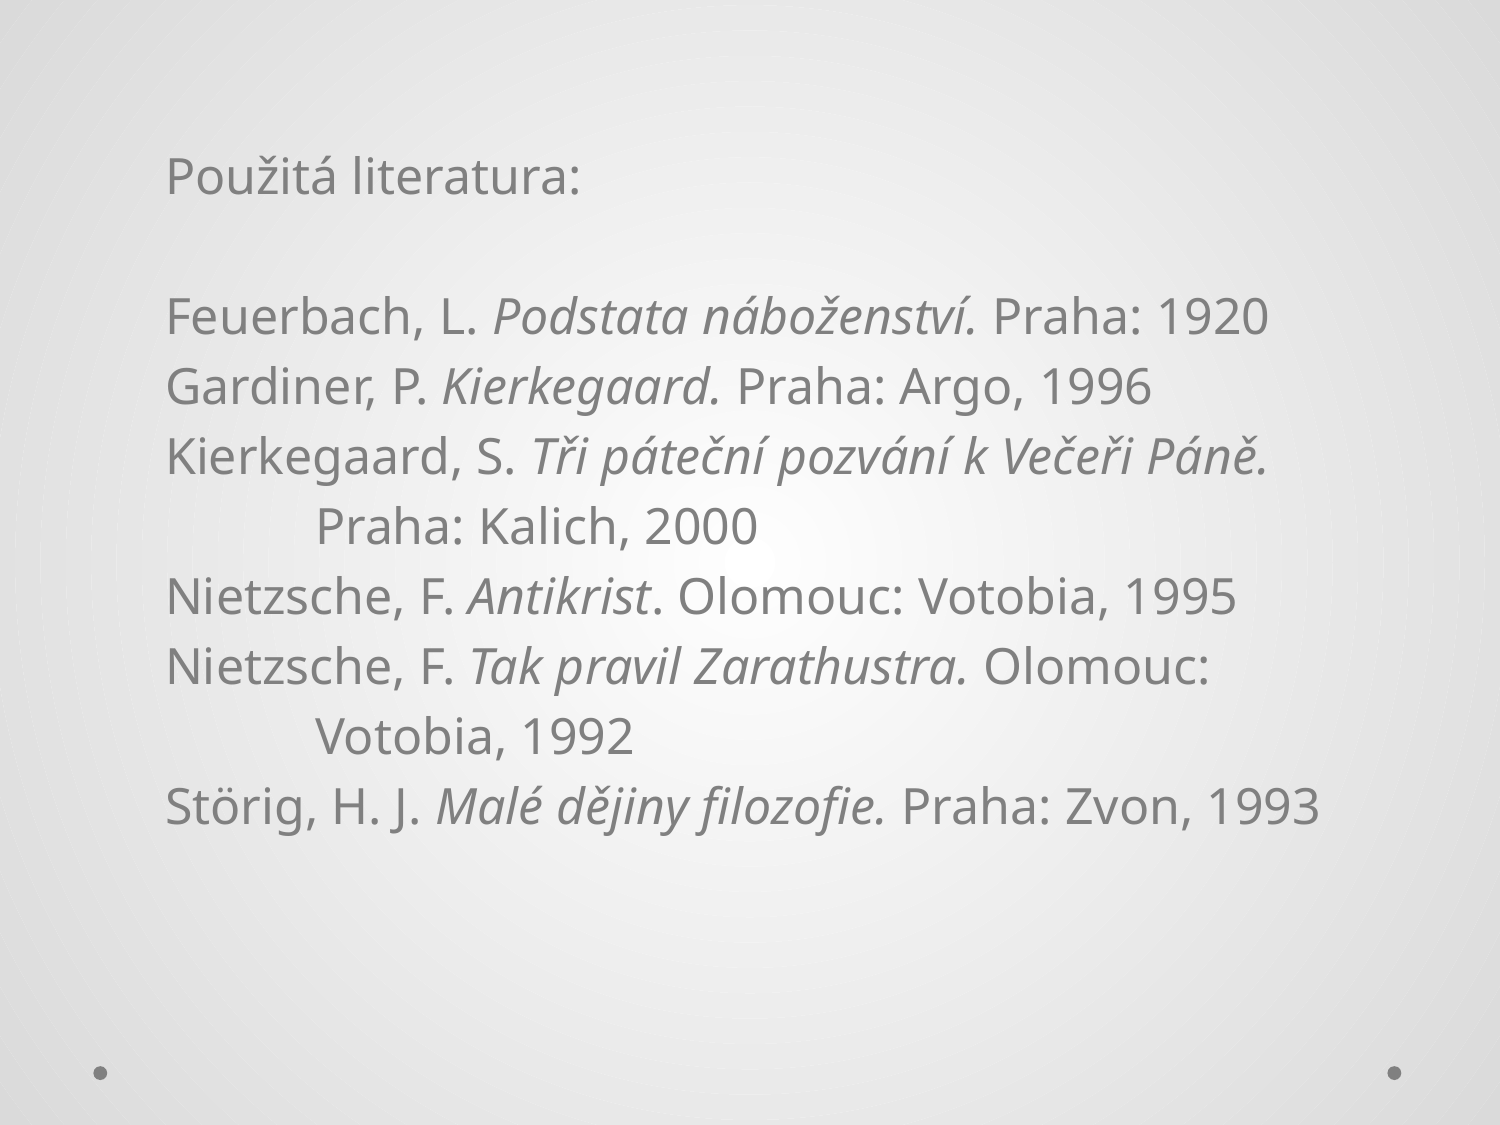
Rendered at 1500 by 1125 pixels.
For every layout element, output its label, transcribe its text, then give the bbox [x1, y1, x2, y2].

list Použitá literatura: Feuerbach, L. Podstata náboženství. Praha: 1920 Gardiner, P. Kierkegaard. Praha: Argo, 1996 Kierkegaard, S. Tři páteční pozvání k Večeři Páně. Praha: Kalich, 2000 Nietzsche, F. Antikrist. Olomouc: Votobia, 1995 Nietzsche, F. Tak pravil Zarathustra. Olomouc: Votobia, 1992 Störig, H. J. Malé dějiny filozofie. Praha: Zvon, 1993 [0, 137, 1500, 1005]
